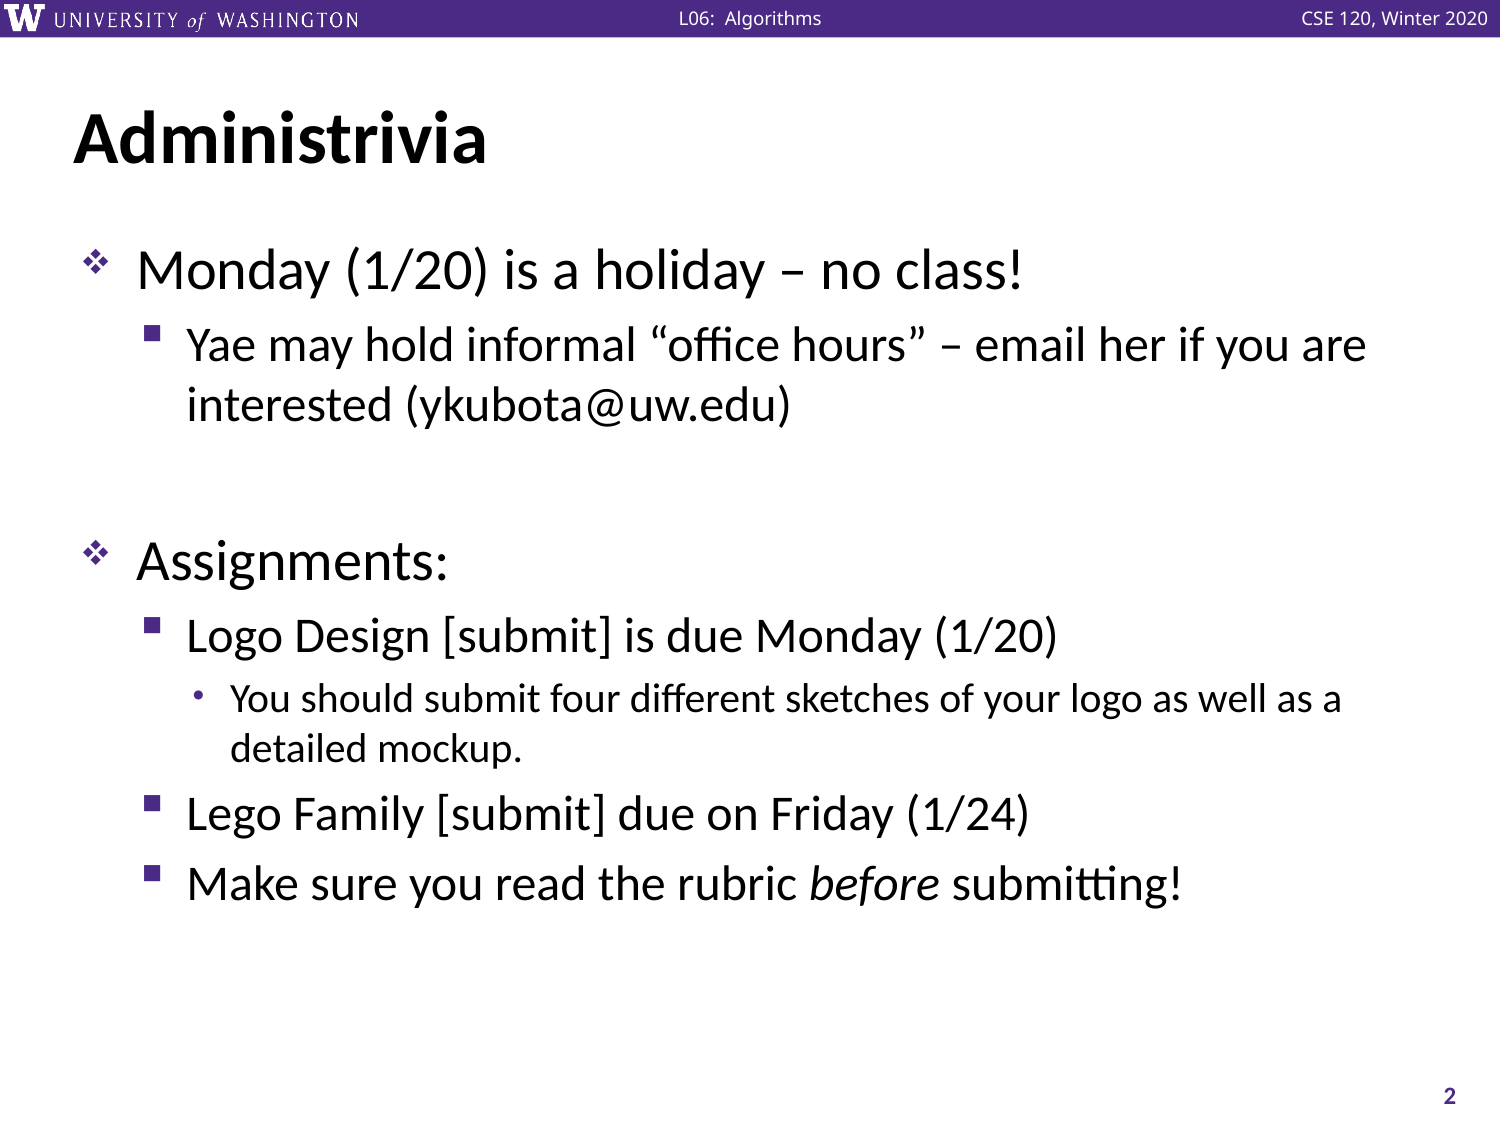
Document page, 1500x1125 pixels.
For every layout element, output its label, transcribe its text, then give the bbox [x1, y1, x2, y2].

list Monday (1/20) is a holiday – no class! Yae may hold informal “office hours” – email her if you are interested (ykubota@uw.edu) Assignments: Logo Design [submit] is due Monday (1/20) You should submit four different sketches of your logo as well as a detailed mockup. Lego Family [submit] due on Friday (1/24) Make sure you read the rubric before submitting! [64, 223, 1438, 1040]
slide_number 2 [1400, 1065, 1500, 1125]
picture [4, 4, 358, 32]
title Administrivia [58, 71, 1438, 197]
